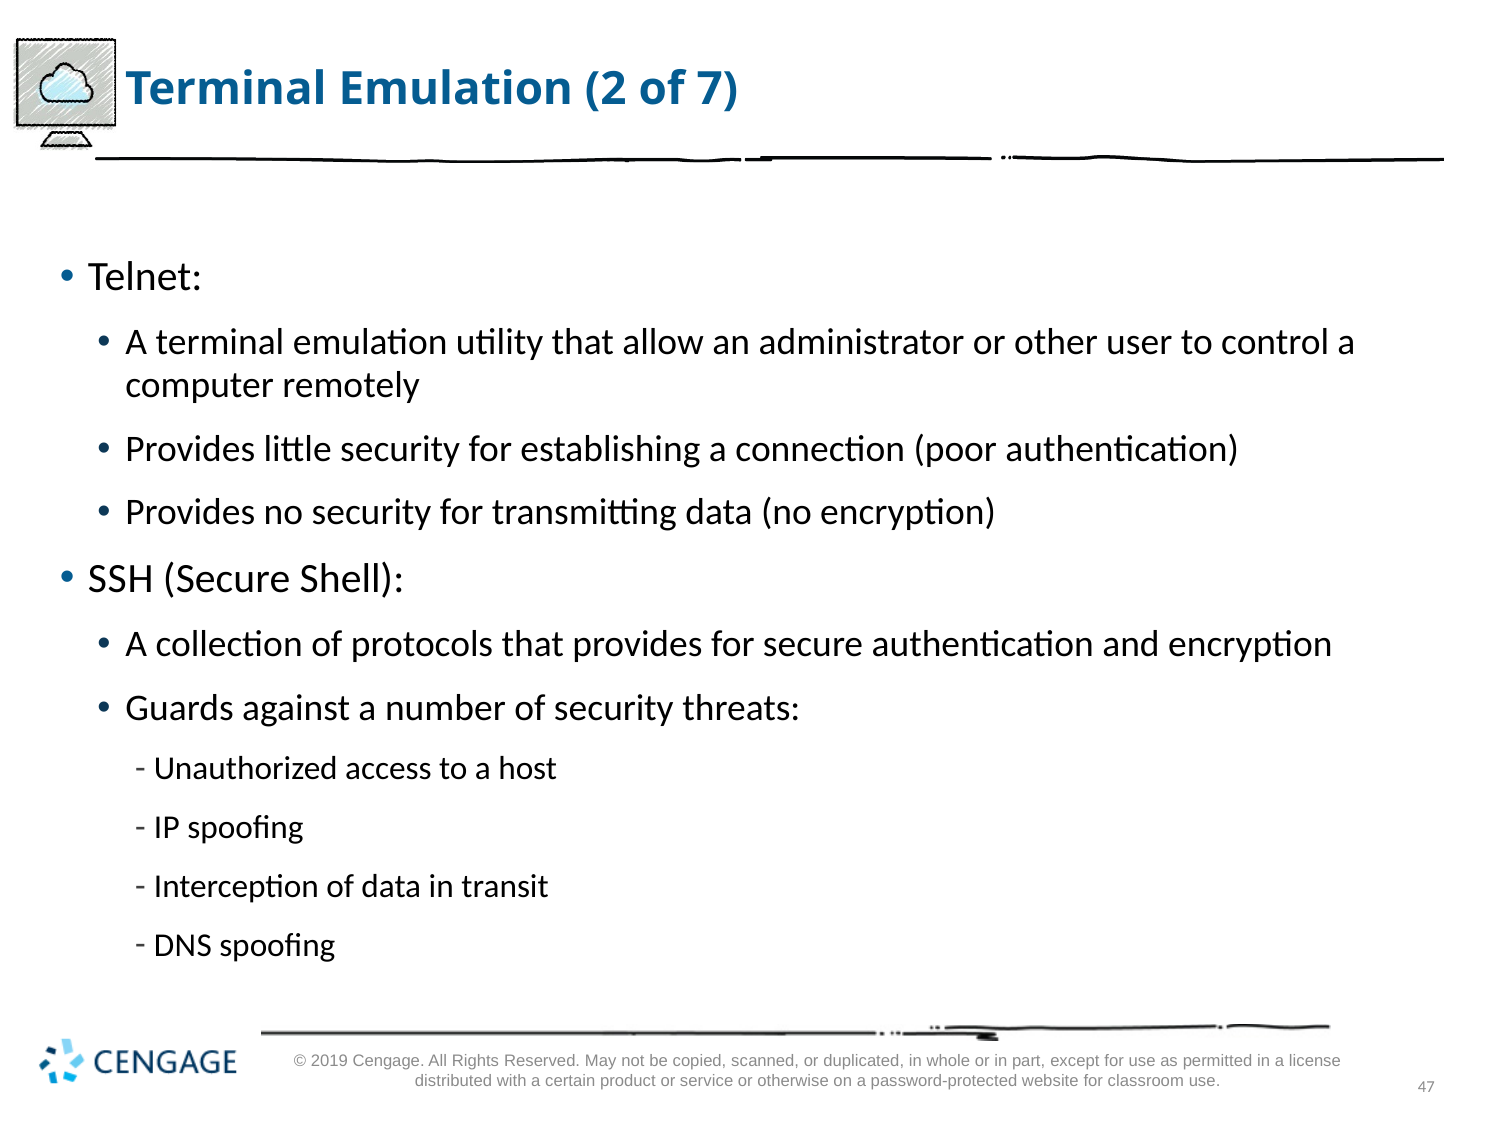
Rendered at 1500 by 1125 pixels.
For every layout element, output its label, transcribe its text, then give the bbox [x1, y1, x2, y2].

picture [13, 36, 117, 151]
title Terminal Emulation (2 of 7) [125, 66, 1442, 116]
picture [95, 155, 1444, 163]
footer © 2019 Cengage. All Rights Reserved. May not be copied, scanned, or duplicated, in whole or in part, except for use as permitted in a license distributed with a certain product or service or otherwise on a password-protected website for classroom use. [262, 1050, 1375, 1091]
picture [261, 1024, 1331, 1041]
picture [19, 1025, 249, 1096]
list Telnet: A terminal emulation utility that allow an administrator or other user to control a computer remotely Provides little security for establishing a connection (poor authentication) Provides no security for transmitting data (no encryption) S S H (Secure Shell): A collection of protocols that provides for secure authentication and encryption Guards against a number of security threats: Unauthorized access to a host I P spoofing Interception of data in transit D N S spoofing [59, 252, 1441, 972]
